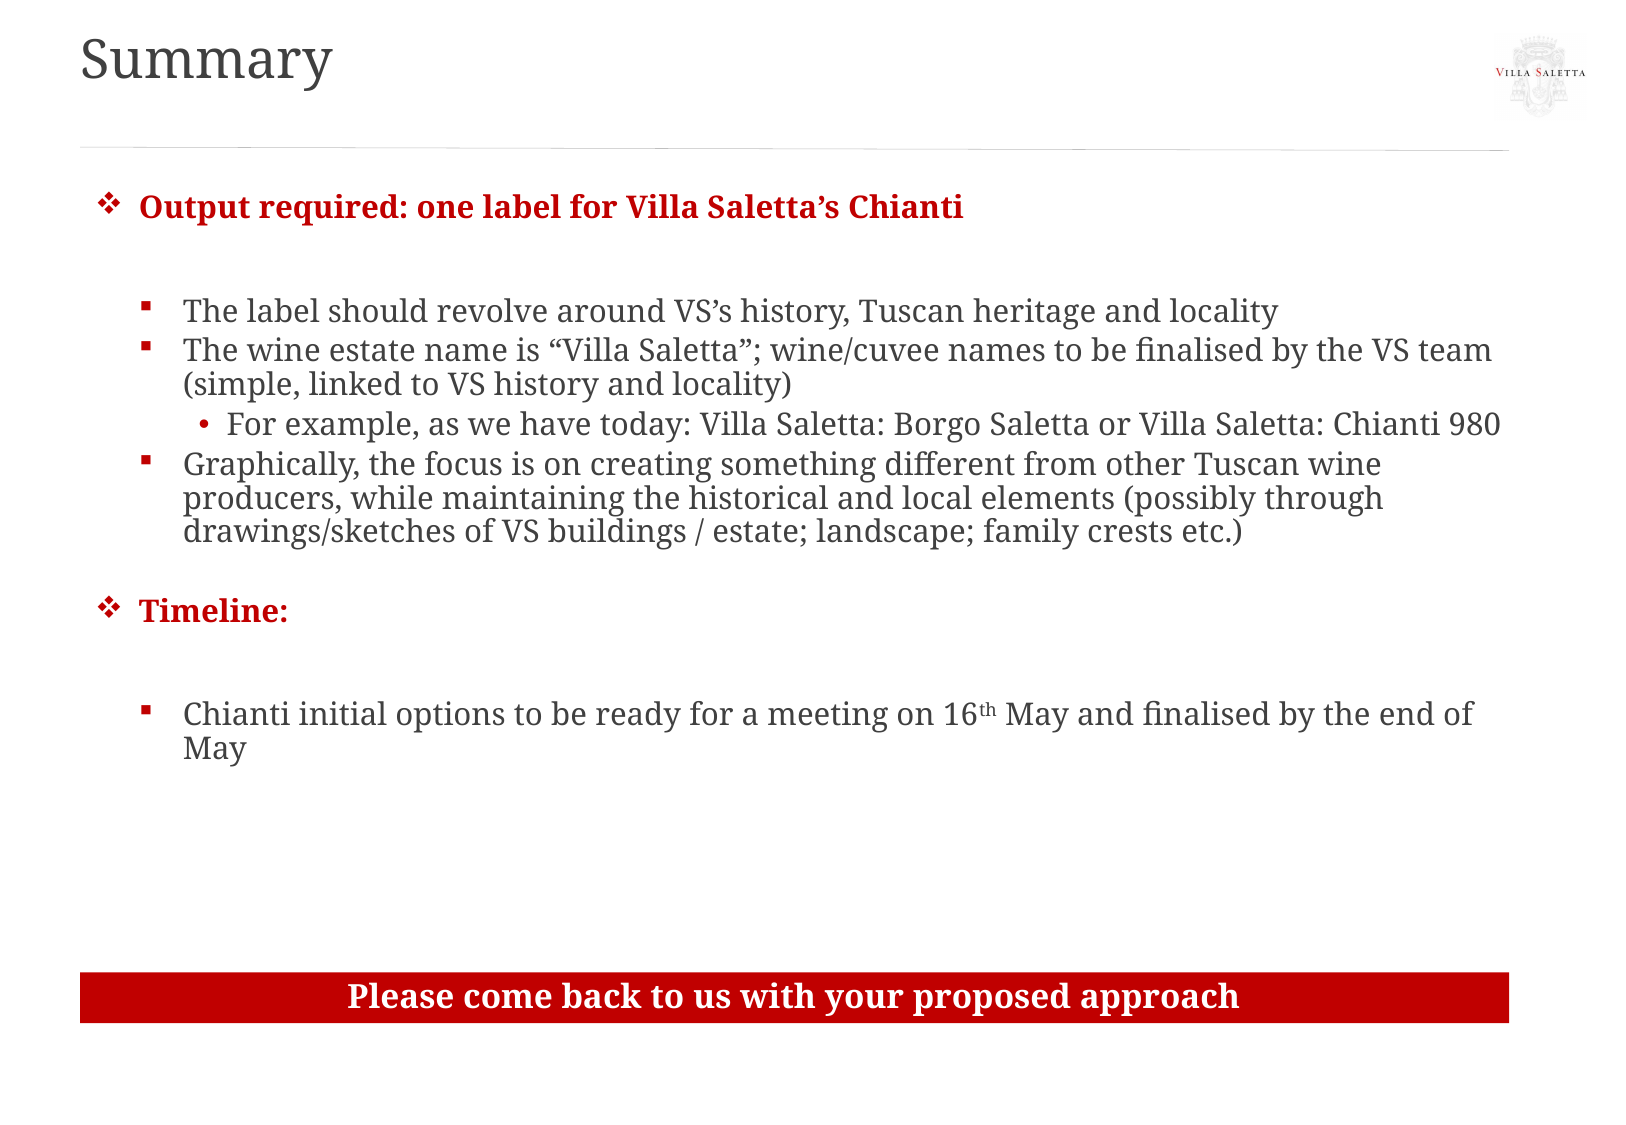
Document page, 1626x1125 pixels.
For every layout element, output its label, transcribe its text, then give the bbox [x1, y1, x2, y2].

list Output required: one label for Villa Saletta’s Chianti The label should revolve around VS’s history, Tuscan heritage and locality The wine estate name is “Villa Saletta”; wine/cuvee names to be finalised by the VS team (simple, linked to VS history and locality) For example, as we have today: Villa Saletta: Borgo Saletta or Villa Saletta: Chianti 980 Graphically, the focus is on creating something different from other Tuscan wine producers, while maintaining the historical and local elements (possibly through drawings/sketches of VS buildings / estate; landscape; family crests etc.) Timeline: Chianti initial options to be ready for a meeting on 16th May and finalised by the end of May [79, 184, 1528, 1071]
text_box Please come back to us with your proposed approach [80, 972, 1510, 1024]
title Summary [79, 26, 1258, 146]
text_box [79, 146, 1510, 151]
picture [1494, 33, 1587, 121]
